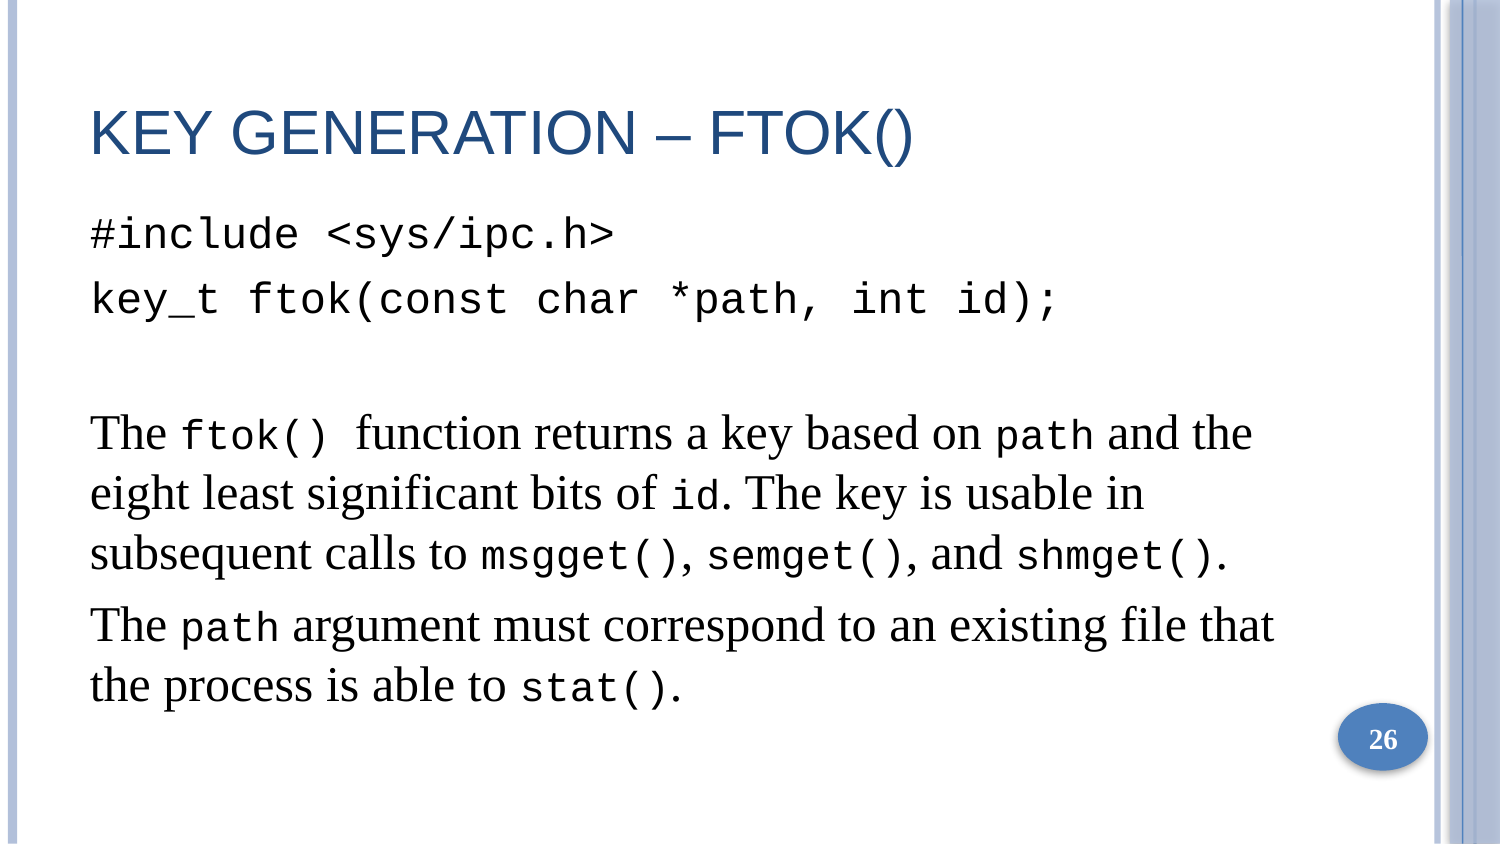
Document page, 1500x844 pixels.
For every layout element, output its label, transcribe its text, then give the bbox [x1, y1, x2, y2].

slide_number 26 [1333, 705, 1434, 770]
list #include <sys/ipc.h> key_t ftok(const char *path, int id); The ftok() function returns a key based on path and the eight least significant bits of id. The key is usable in subsequent calls to msgget(), semget(), and shmget(). The path argument must correspond to an existing file that the process is able to stat(). [75, 196, 1300, 797]
title Key Generation – FTOK() [75, 33, 1300, 175]
